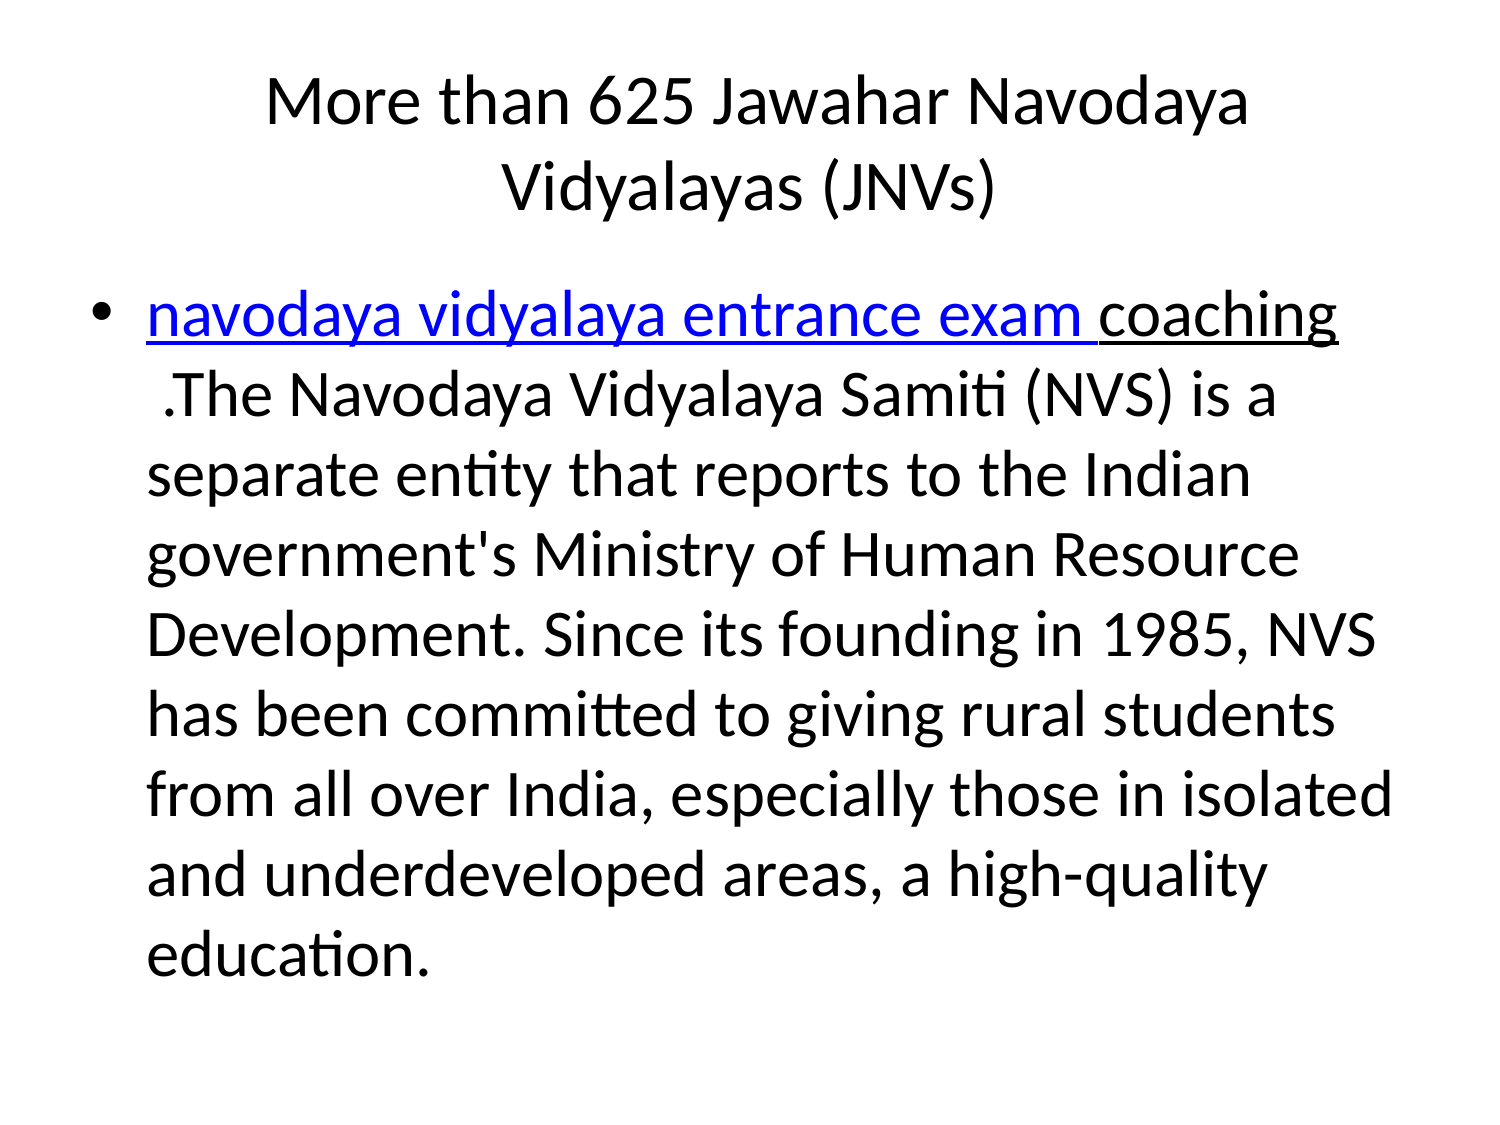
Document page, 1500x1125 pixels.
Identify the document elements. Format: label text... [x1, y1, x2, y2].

list navodaya vidyalaya entrance exam coaching .The Navodaya Vidyalaya Samiti (NVS) is a separate entity that reports to the Indian government's Ministry of Human Resource Development. Since its founding in 1985, NVS has been committed to giving rural students from all over India, especially those in isolated and underdeveloped areas, a high-quality education. [75, 262, 1425, 1005]
title More than 625 Jawahar Navodaya Vidyalayas (JNVs) [75, 45, 1425, 233]
